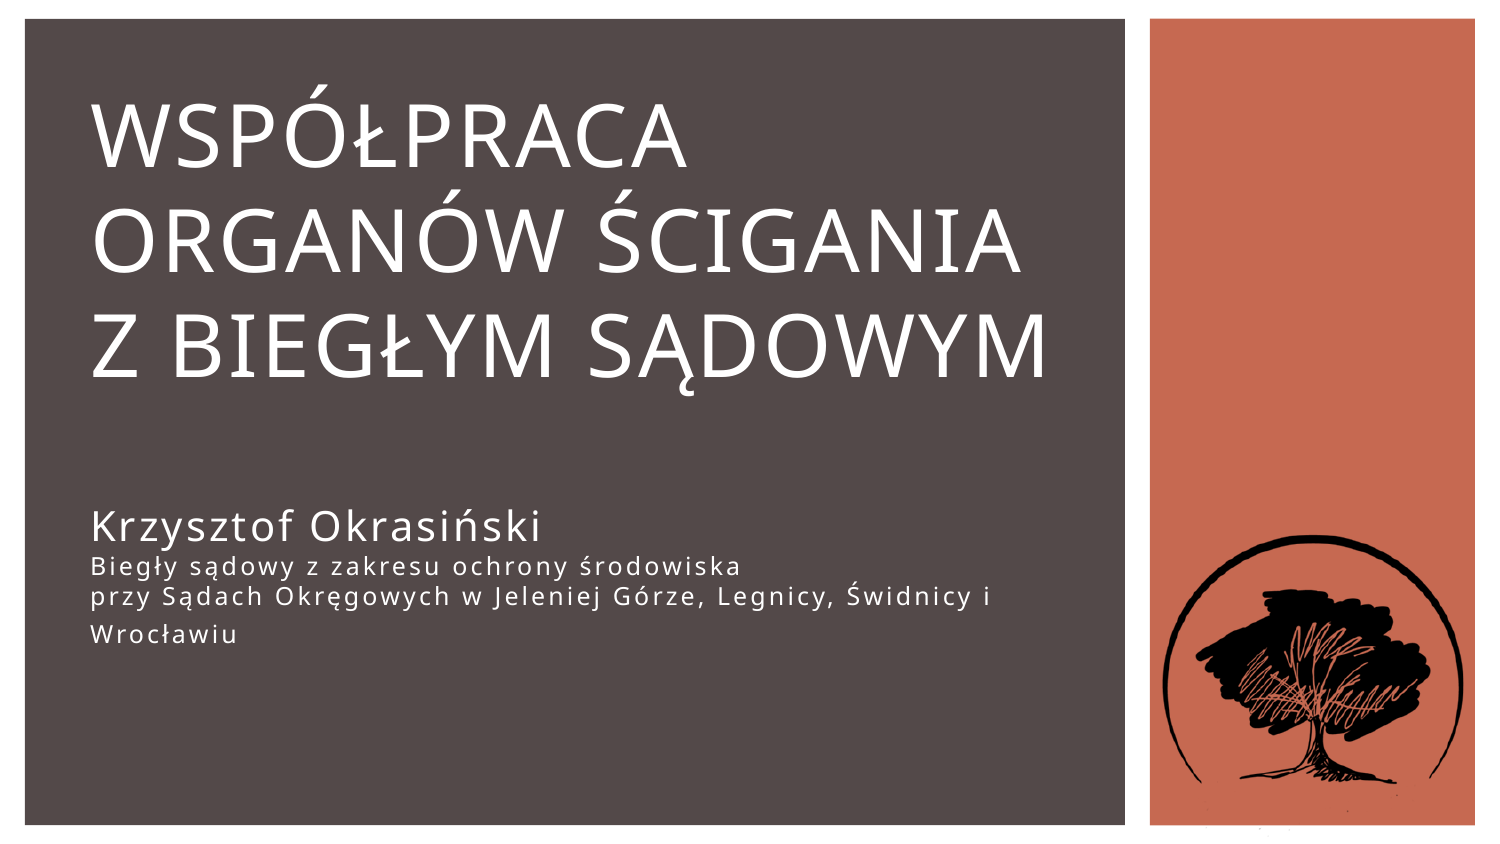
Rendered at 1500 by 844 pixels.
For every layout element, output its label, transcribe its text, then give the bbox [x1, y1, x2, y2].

title Współpraca organów ścigania z biegłym sądowym Krzysztof Okrasiński Biegły sądowy z zakresu ochrony środowiska przy Sądach Okręgowych w Jeleniej Górze, Legnicy, Świdnicy i Wrocławiu [75, 252, 1113, 478]
picture [1130, 504, 1495, 844]
